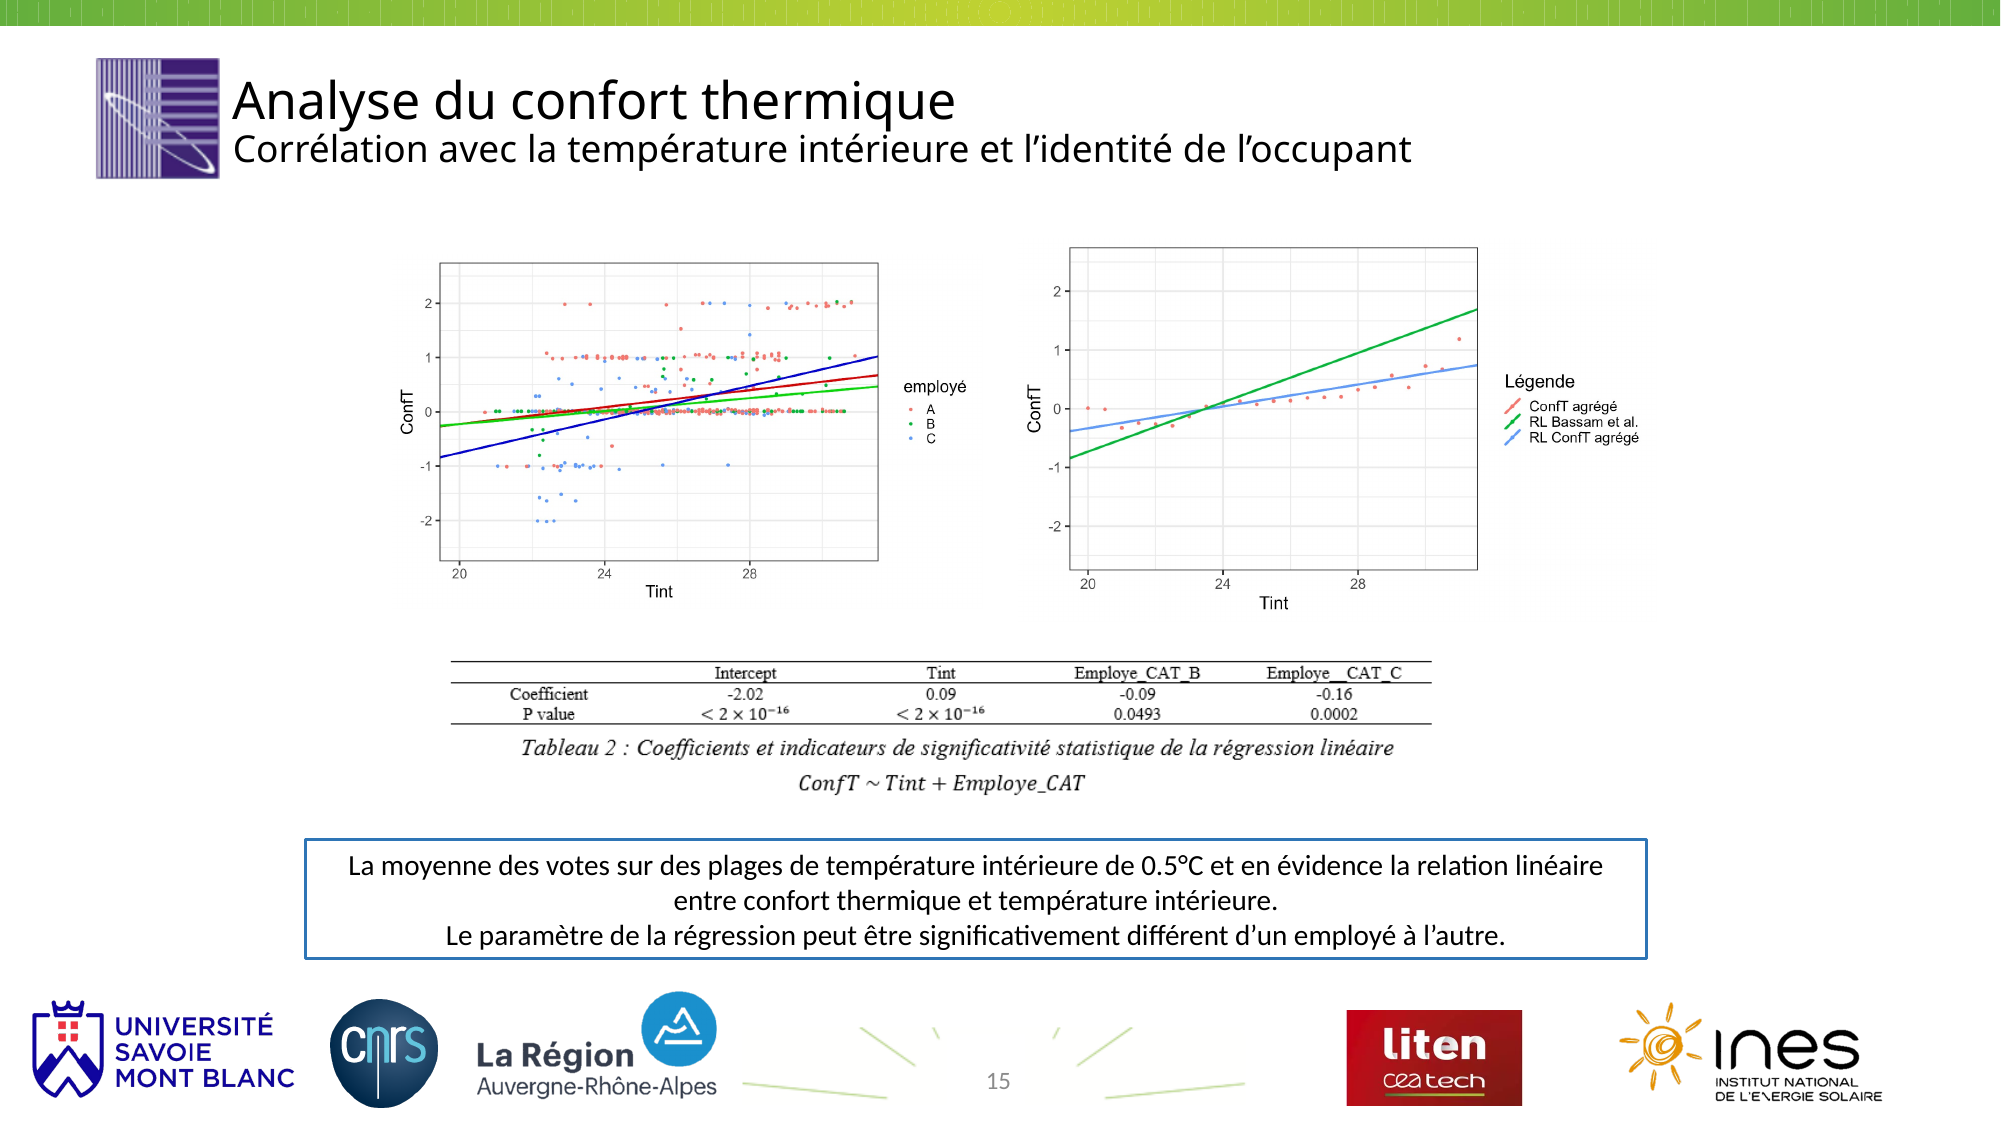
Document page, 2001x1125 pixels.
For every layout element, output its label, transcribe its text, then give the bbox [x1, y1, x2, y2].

slide_number 15 [955, 1049, 1042, 1110]
picture [95, 58, 217, 180]
text_box La moyenne des votes sur des plages de température intérieure de 0.5°C et en évidence la relation linéaire entre confort thermique et température intérieure. Le paramètre de la régression peut être significativement différent d’un employé à l’autre. [305, 839, 1647, 959]
picture [443, 647, 1440, 801]
picture [1344, 1010, 1525, 1106]
picture [476, 989, 1264, 1105]
title Analyse du confort thermique Corrélation avec la température intérieure et l’identité de l’occupant [217, 54, 1512, 192]
picture [19, 989, 307, 1118]
picture [1018, 238, 1657, 622]
picture [392, 254, 983, 609]
picture [330, 999, 438, 1108]
picture [1610, 994, 1891, 1109]
